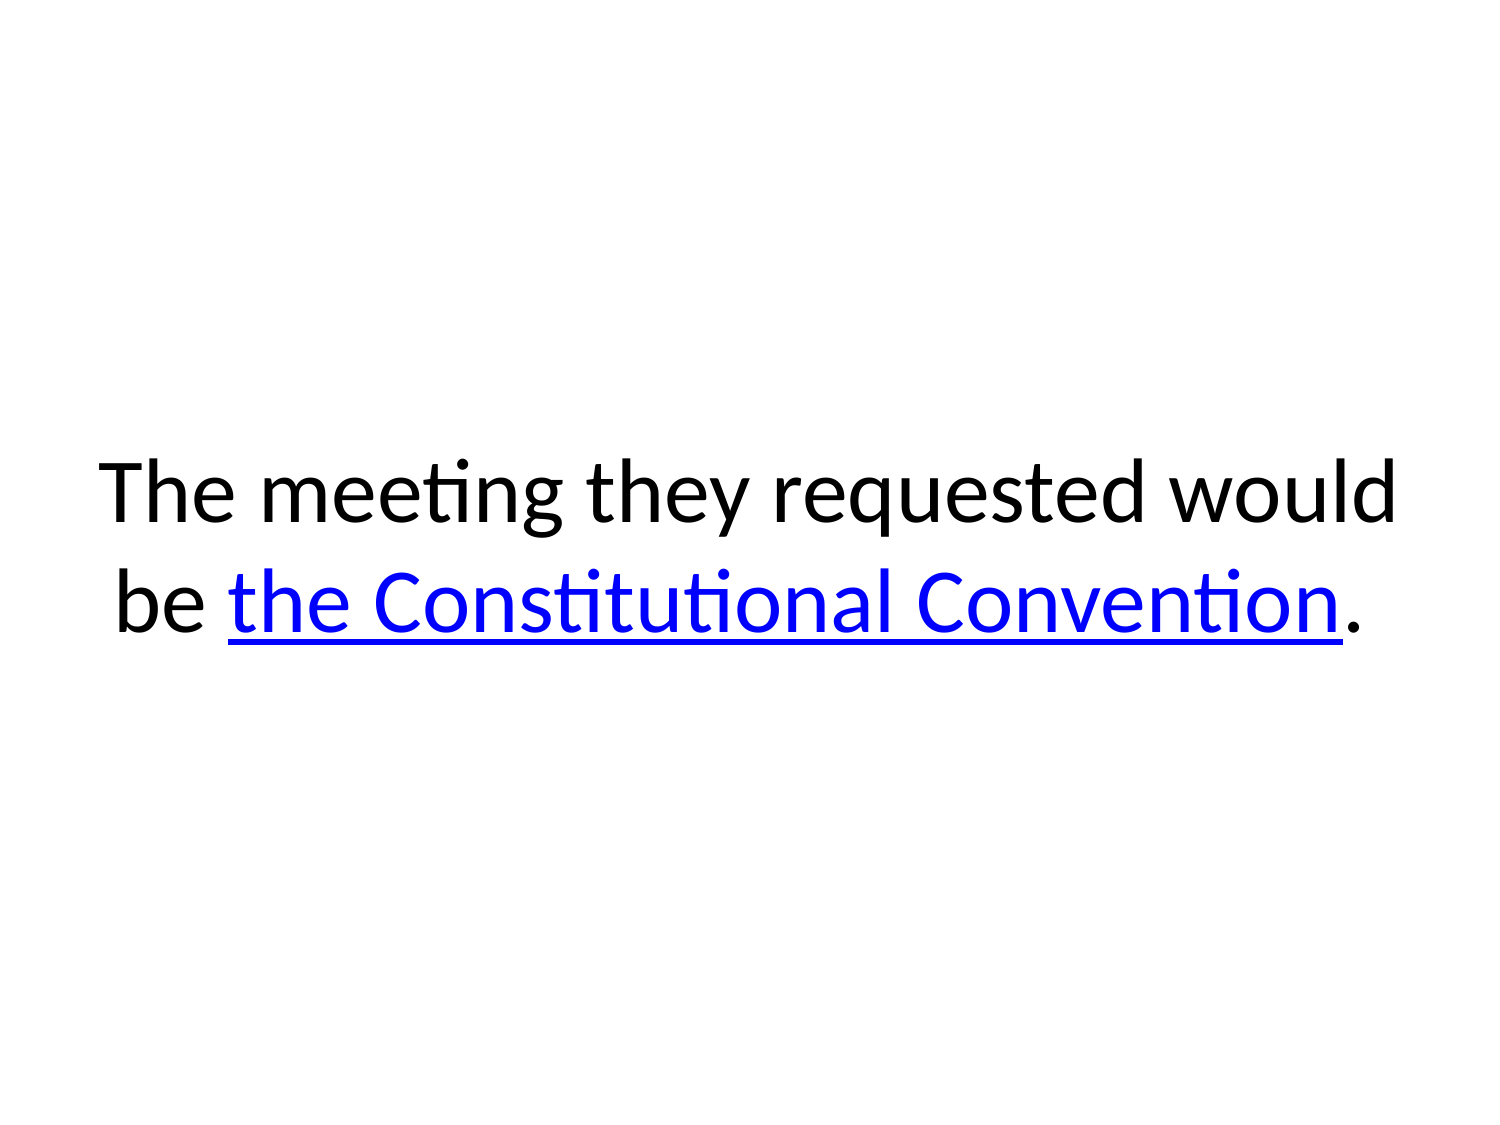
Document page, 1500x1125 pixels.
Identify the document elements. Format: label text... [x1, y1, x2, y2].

title The meeting they requested would be the Constitutional Convention. [75, 45, 1425, 1038]
